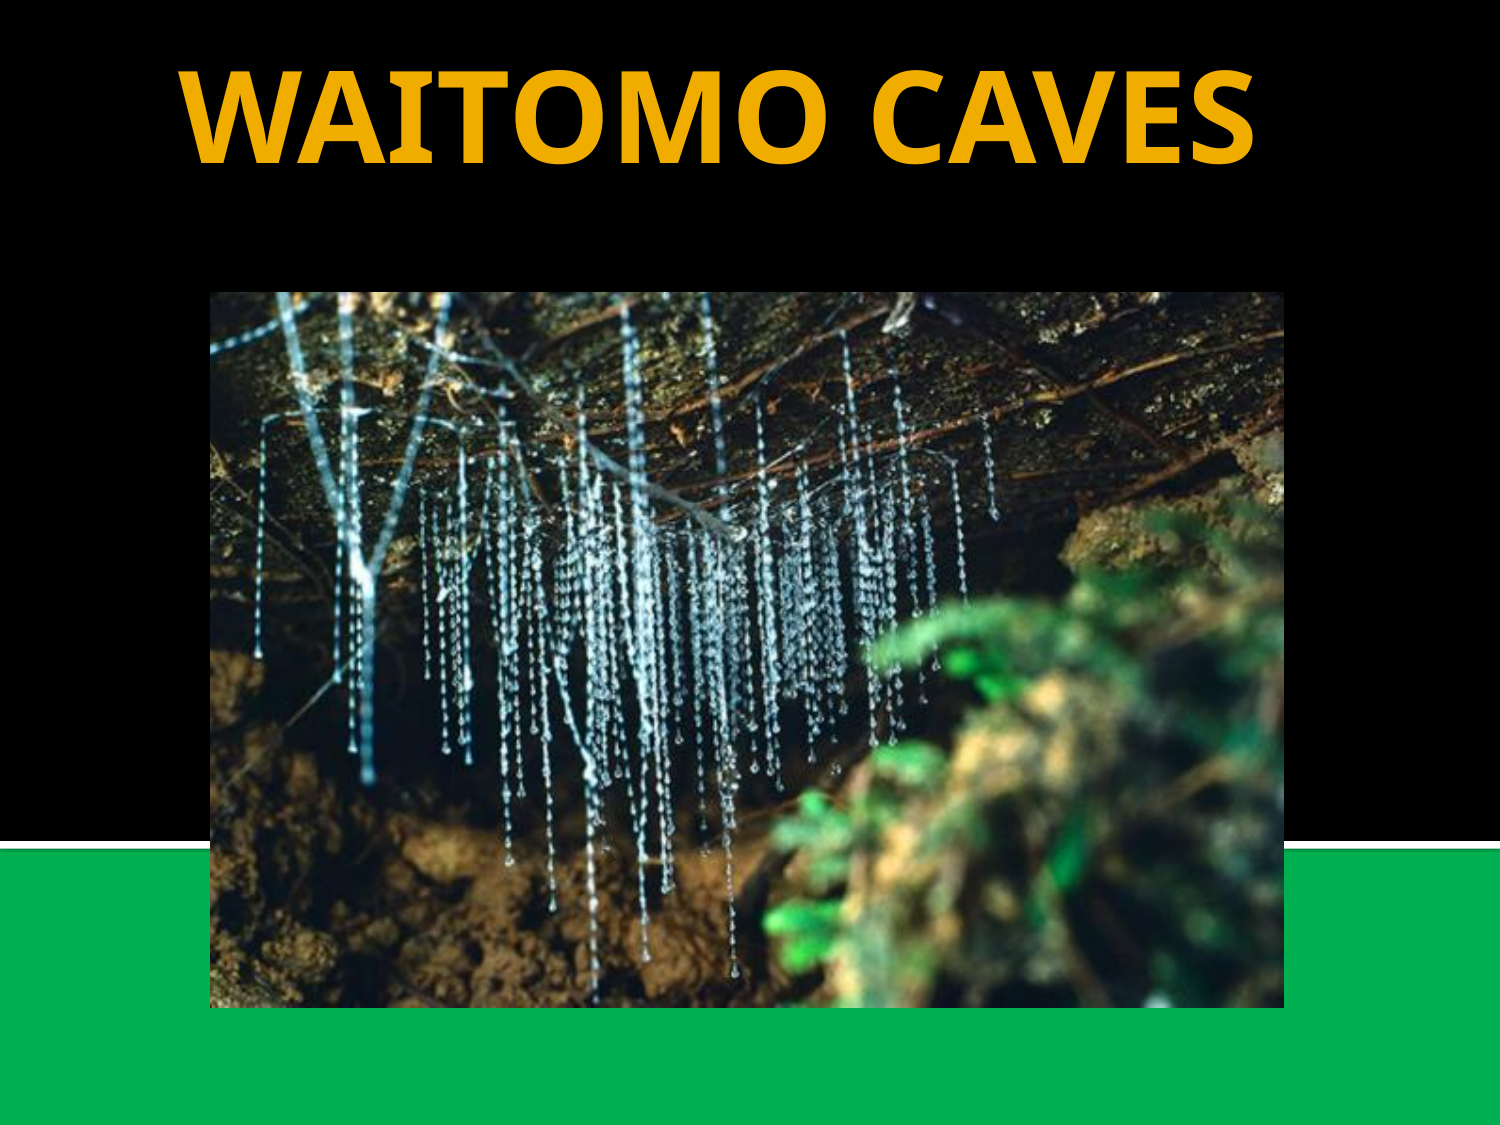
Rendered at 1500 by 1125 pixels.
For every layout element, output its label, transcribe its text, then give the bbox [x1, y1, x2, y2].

title Waitomo Caves [164, 35, 1439, 277]
picture [210, 292, 1284, 1008]
